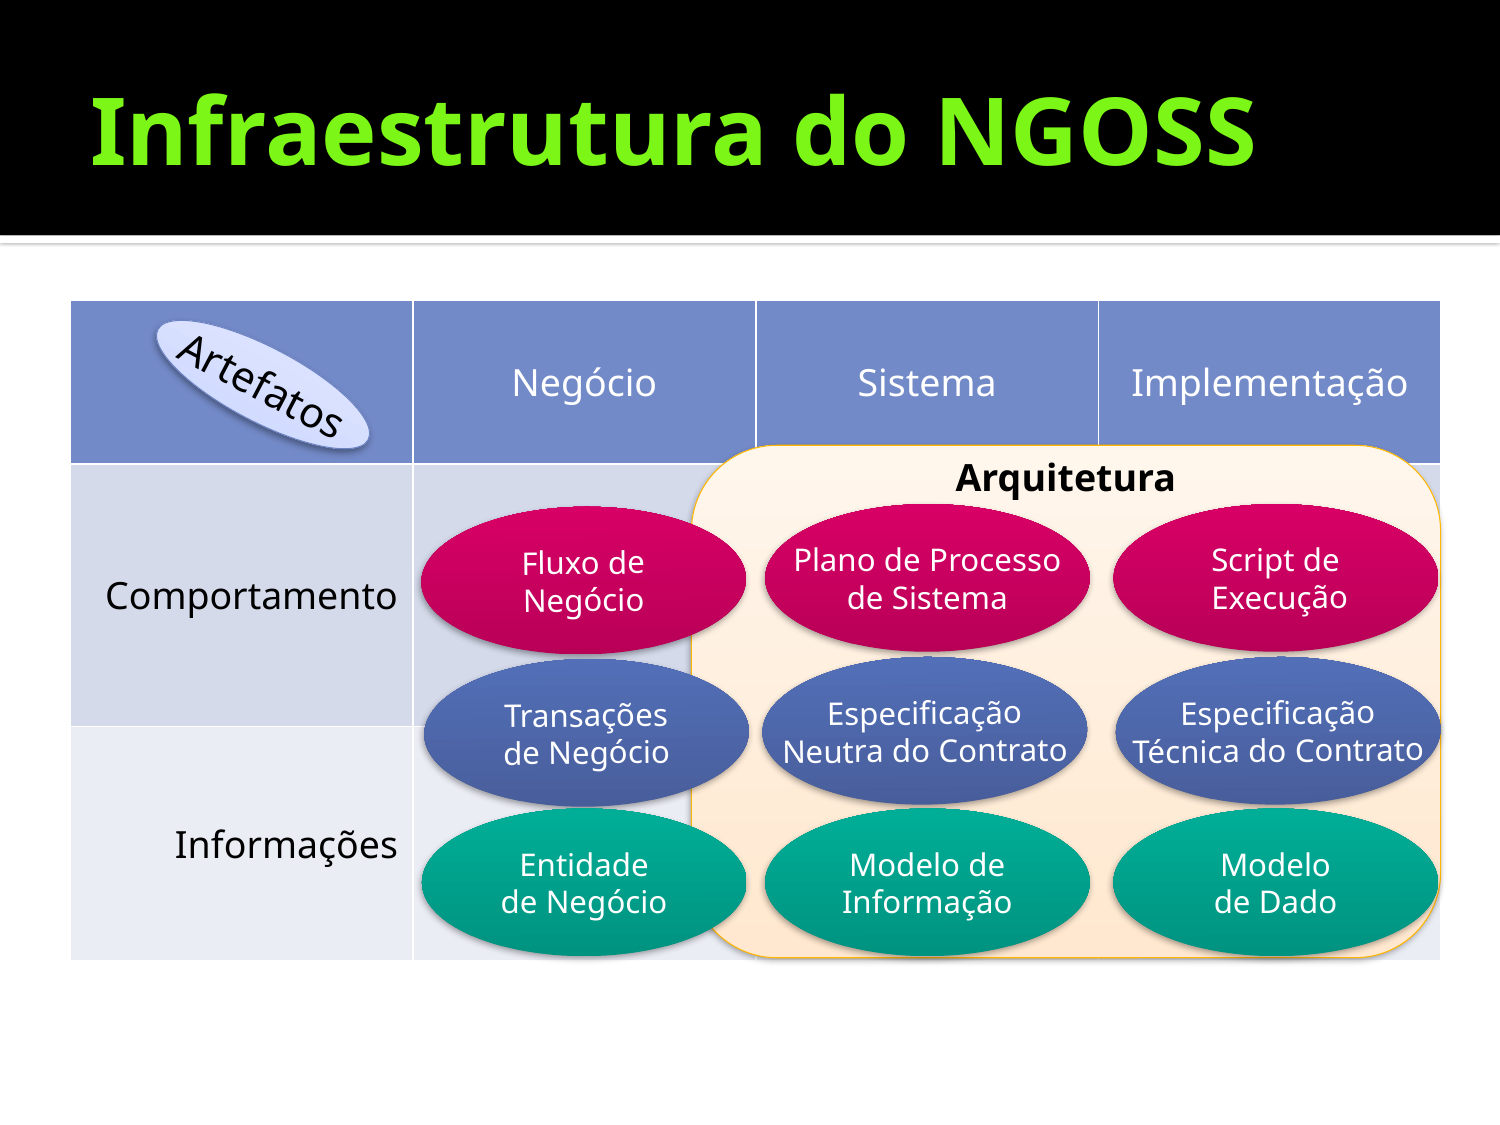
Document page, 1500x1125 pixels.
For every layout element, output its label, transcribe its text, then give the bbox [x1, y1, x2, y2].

table_cell Informações [71, 727, 412, 960]
text_box Artefatos [155, 319, 371, 450]
table_header Implementação [1099, 301, 1440, 463]
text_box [1113, 504, 1441, 957]
table_cell [1413, 465, 1440, 502]
text_box Arquitetura [695, 444, 1437, 959]
table_header Sistema [757, 301, 1098, 446]
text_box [762, 504, 1090, 957]
table_header [71, 301, 412, 463]
title Infraestrutura do NGOSS [75, 25, 1425, 231]
table_header Negócio [414, 301, 755, 463]
table_cell Comportamento [71, 465, 412, 726]
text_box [421, 506, 749, 957]
table_cell [414, 465, 717, 726]
